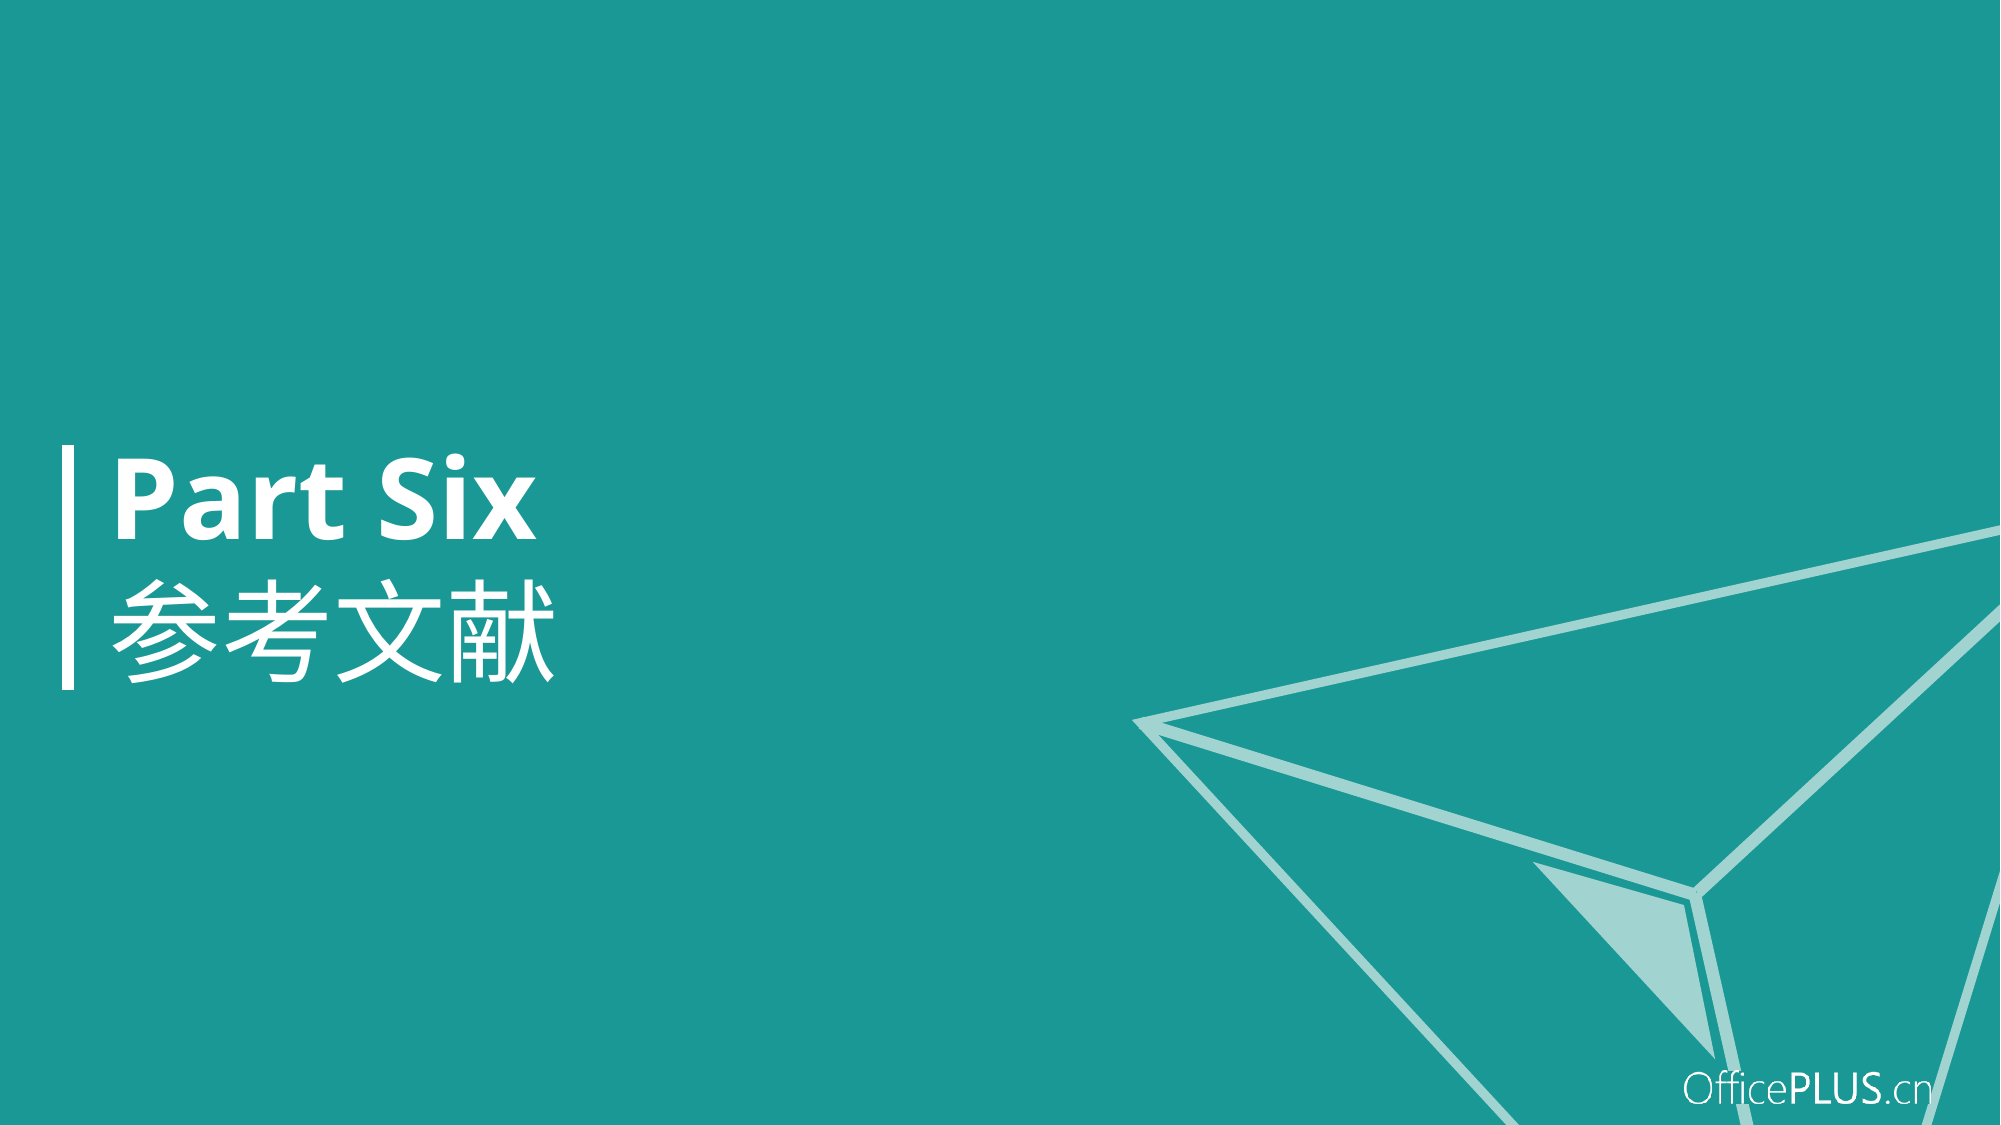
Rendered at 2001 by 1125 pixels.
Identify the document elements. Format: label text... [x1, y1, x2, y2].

text_box Part Six 参考文献 [94, 419, 1050, 705]
picture [1684, 1070, 1931, 1104]
